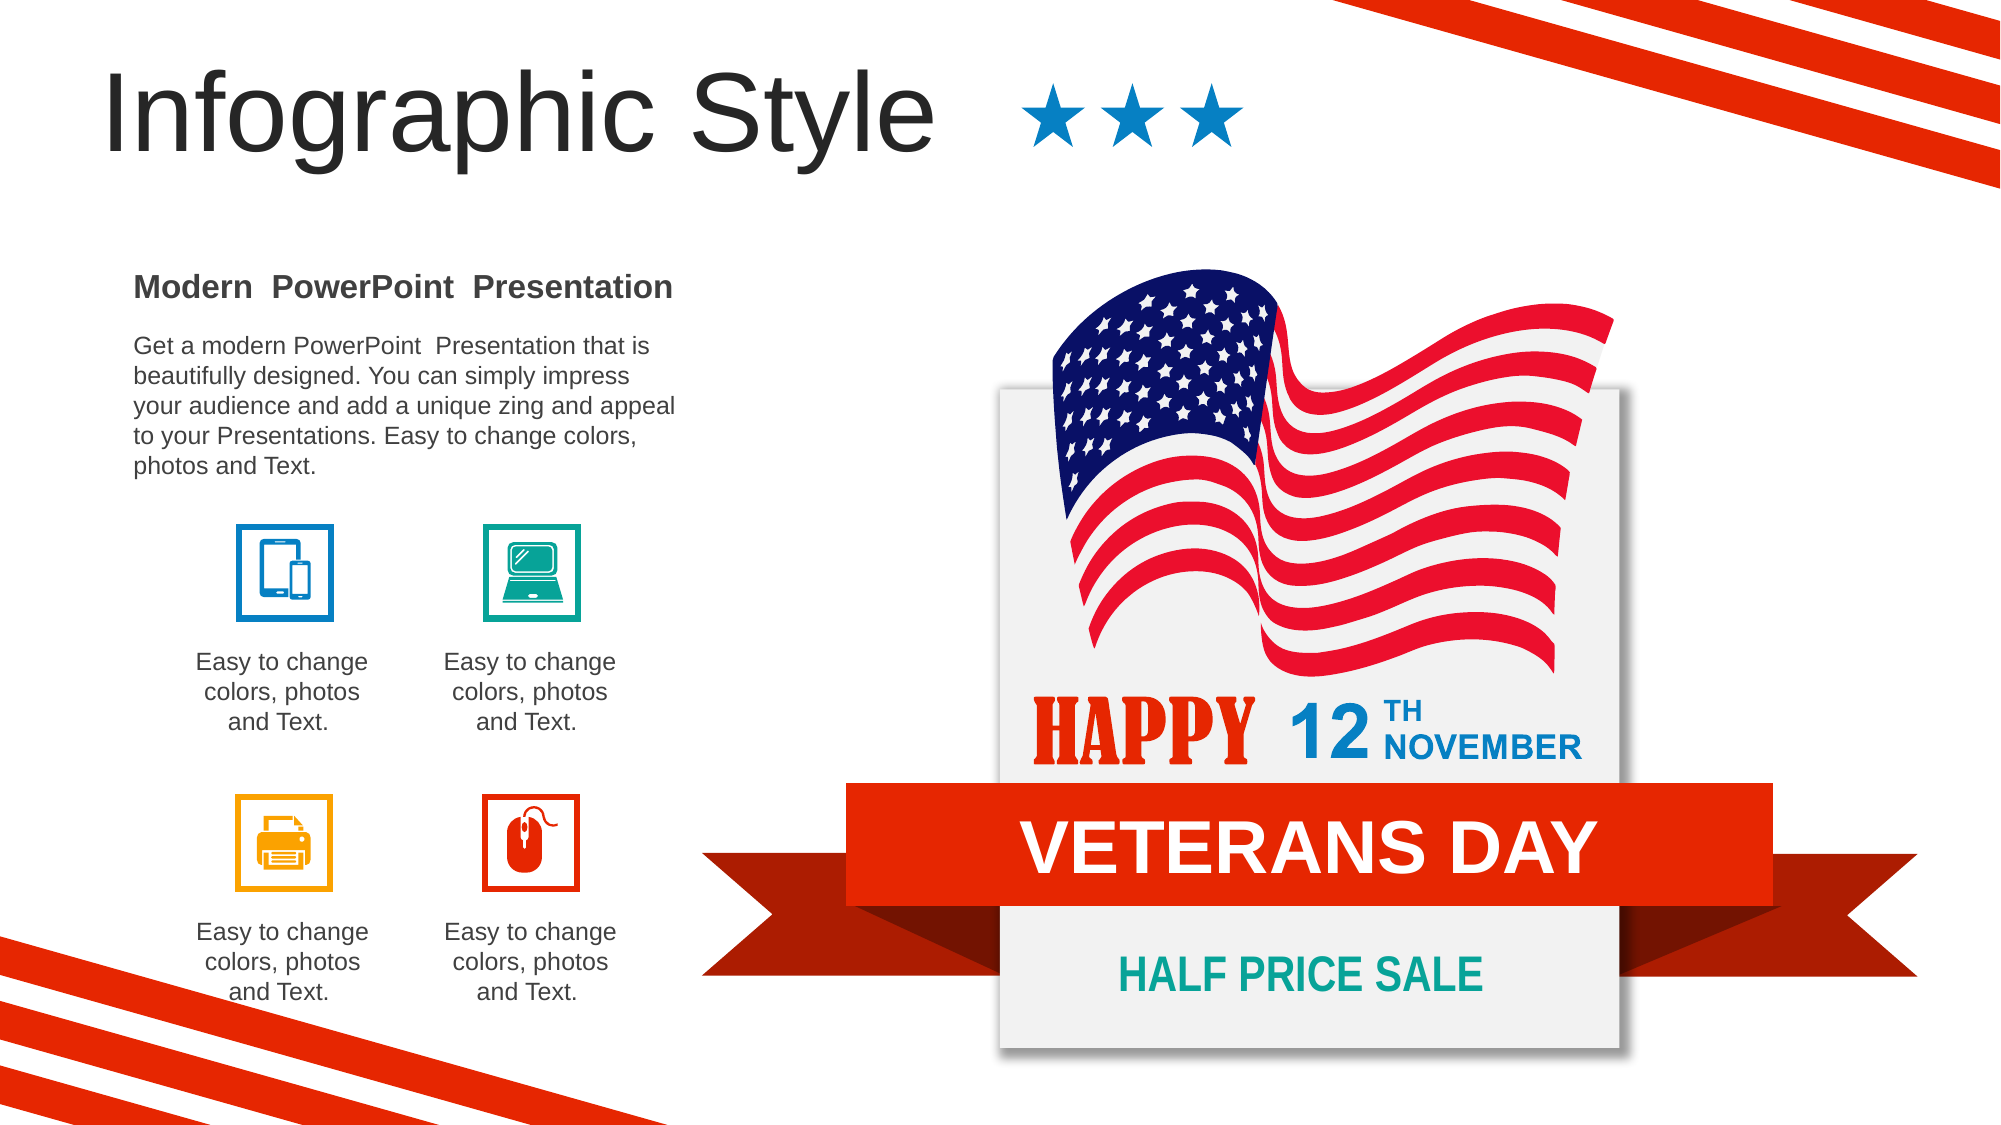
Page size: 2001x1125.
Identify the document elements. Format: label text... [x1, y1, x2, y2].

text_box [700, 852, 1919, 977]
text_box Easy to change colors, photos and Text. [180, 908, 386, 1013]
text_box [1536, 733, 1557, 760]
text_box [1215, 695, 1257, 766]
text_box Easy to change colors, photos and Text. [428, 908, 634, 1013]
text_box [1021, 83, 1244, 148]
text_box [1403, 699, 1422, 722]
text_box Easy to change colors, photos and Text. [179, 637, 385, 743]
text_box [484, 796, 578, 890]
text_box [1408, 733, 1479, 761]
text_box [1329, 701, 1369, 759]
text_box [258, 537, 312, 601]
text_box [999, 388, 1620, 782]
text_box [1052, 269, 1614, 677]
text_box [1511, 733, 1534, 761]
text_box [1559, 733, 1585, 761]
text_box [1481, 733, 1508, 761]
text_box Modern PowerPoint Presentation [118, 258, 696, 313]
text_box [506, 805, 559, 874]
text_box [844, 782, 1775, 906]
text_box [485, 526, 579, 620]
text_box [1032, 695, 1167, 766]
text_box Easy to change colors, photos and Text. [427, 637, 633, 743]
text_box [1168, 695, 1214, 766]
text_box [237, 796, 330, 889]
text_box Get a modern PowerPoint Presentation that is beautifully designed. You can simply impress your audience and add a unique zing and appeal to your Presentations. Easy to change colors, photos and Text. [118, 322, 696, 487]
text_box [239, 526, 332, 619]
text_box [1383, 699, 1402, 722]
text_box [501, 541, 565, 604]
text_box HALF PRICE SALE [1050, 977, 1564, 1010]
text_box [1291, 701, 1318, 759]
text_box [1384, 733, 1407, 761]
text_box [255, 813, 312, 871]
text_box [999, 977, 1620, 1049]
list Infographic Style [86, 55, 1899, 175]
